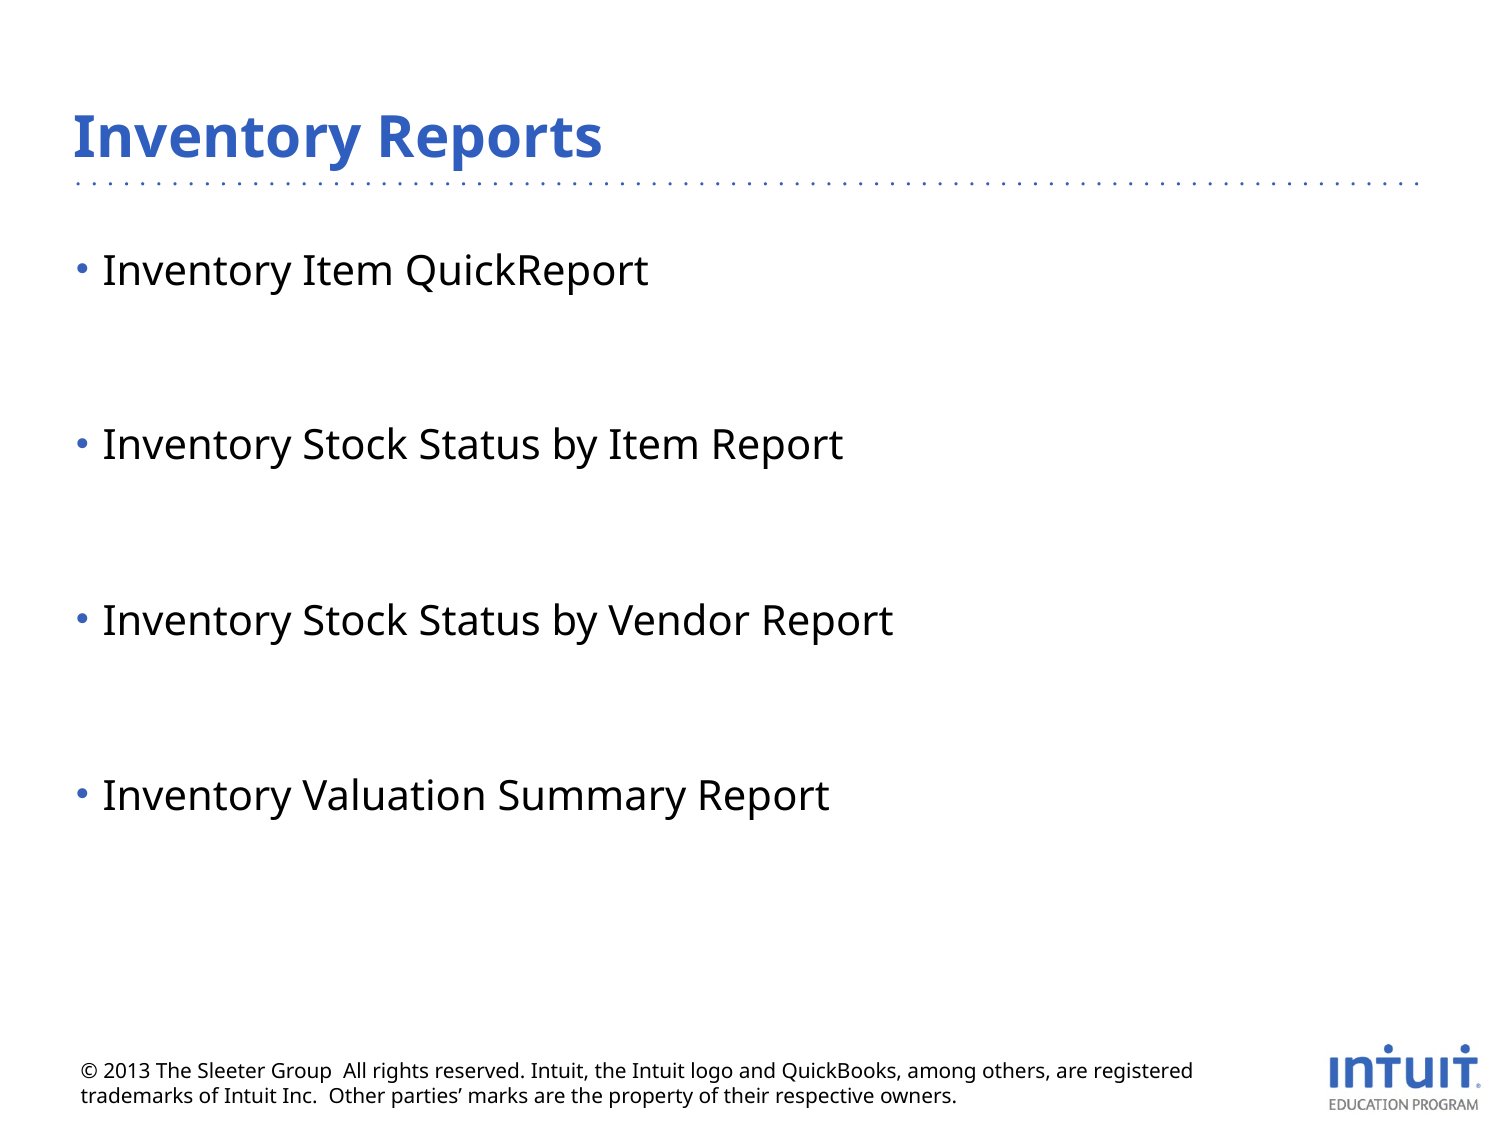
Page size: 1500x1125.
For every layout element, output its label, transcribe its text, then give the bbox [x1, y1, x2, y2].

picture [1325, 1039, 1485, 1116]
list Inventory Item QuickReport Inventory Stock Status by Item Report Inventory Stock Status by Vendor Report Inventory Valuation Summary Report [75, 235, 1424, 1012]
title Inventory Reports [73, 62, 1424, 169]
